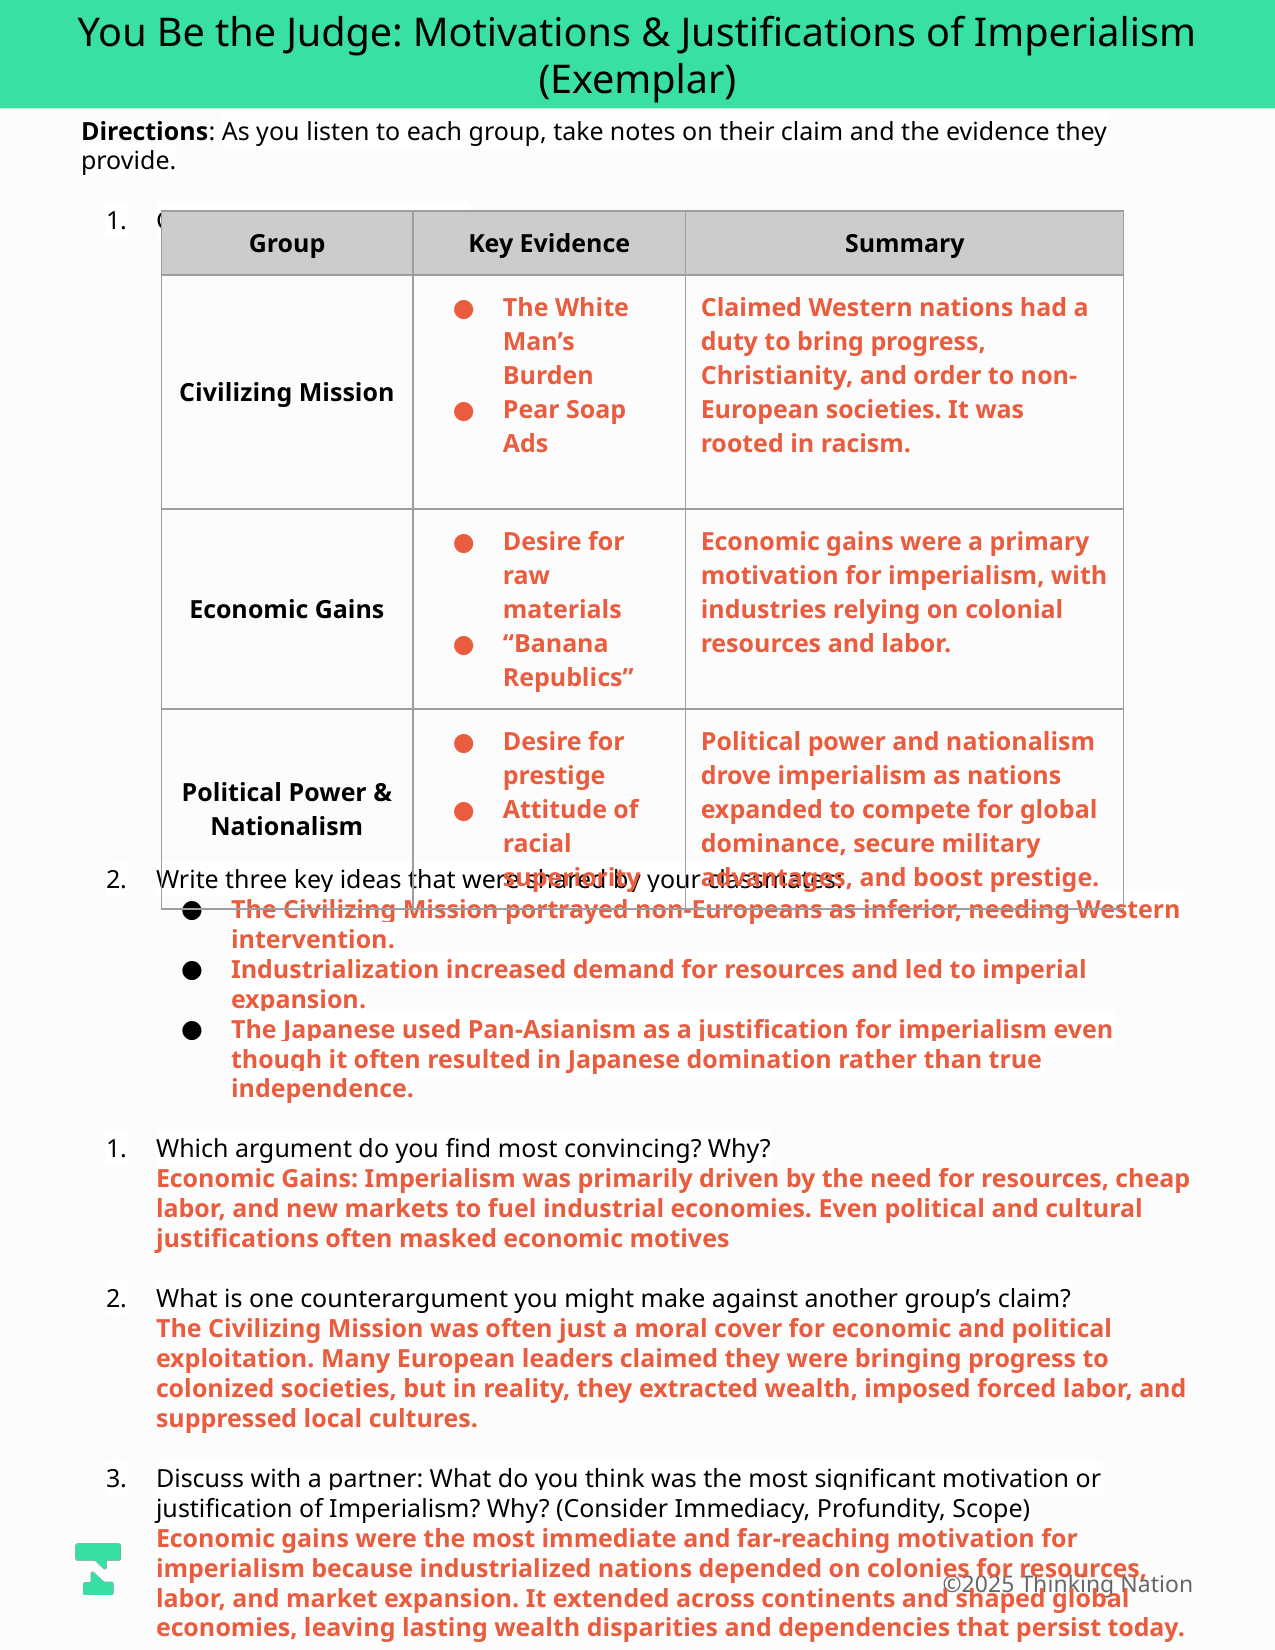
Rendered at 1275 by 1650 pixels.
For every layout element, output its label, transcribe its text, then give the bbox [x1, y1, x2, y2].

text_box You Be the Judge: Motivations & Justifications of Imperialism (Exemplar) [0, 0, 1275, 109]
picture [62, 1533, 134, 1605]
table_cell Claimed Western nations had a duty to bring progress, Christianity, and order to non-European societies. It was rooted in racism. [686, 276, 1123, 508]
table_cell Political Power & Nationalism [162, 710, 412, 908]
table_cell Political power and nationalism drove imperialism as nations expanded to compete for global dominance, secure military advantages, and boost prestige. [686, 710, 1123, 908]
table_cell Desire for raw materials “Banana Republics” [414, 510, 685, 708]
table_cell Economic gains were a primary motivation for imperialism, with industries relying on colonial resources and labor. [686, 510, 1123, 708]
table_cell Civilizing Mission [162, 276, 412, 508]
table_cell Economic Gains [162, 510, 412, 708]
table_header Group [162, 212, 412, 274]
table_header Key Evidence [414, 212, 685, 274]
table_cell Desire for prestige Attitude of racial superiority [414, 710, 685, 908]
text_box ©2025 Thinking Nation [907, 1554, 1210, 1605]
table_header Summary [686, 212, 1123, 274]
text_box Directions: As you listen to each group, take notes on their claim and the evidence they provide. Group Presentation Notes: Write three key ideas that were shared by your classmates: The Civilizing Mission portrayed non-Europeans as inferior, needing Western intervention. Industrialization increased demand for resources and led to imperial expansion. The Japanese used Pan-Asianism as a justification for imperialism even though it often resulted in Japanese domination rather than true independence. Which argument do you find most convincing? Why? Economic Gains: Imperialism was primarily driven by the need for resources, cheap labor, and new markets to fuel industrial economies. Even political and cultural justifications often masked economic motives What is one counterargument you might make against another group’s claim? The Civilizing Mission was often just a moral cover for economic and political exploitation. Many European leaders claimed they were bringing progress to colonized societies, but in reality, they extracted wealth, imposed forced labor, and suppressed local cultures. Discuss with a partner: What do you think was the most significant motivation or justification of Imperialism? Why? (Consider Immediacy, Profundity, Scope) Economic gains were the most immediate and far-reaching motivation for imperialism because industrialized nations depended on colonies for resources, labor, and market expansion. It extended across continents and shaped global economies, leaving lasting wealth disparities and dependencies that persist today. [62, 96, 1223, 1554]
table_cell The White Man’s Burden Pear Soap Ads [414, 276, 685, 508]
